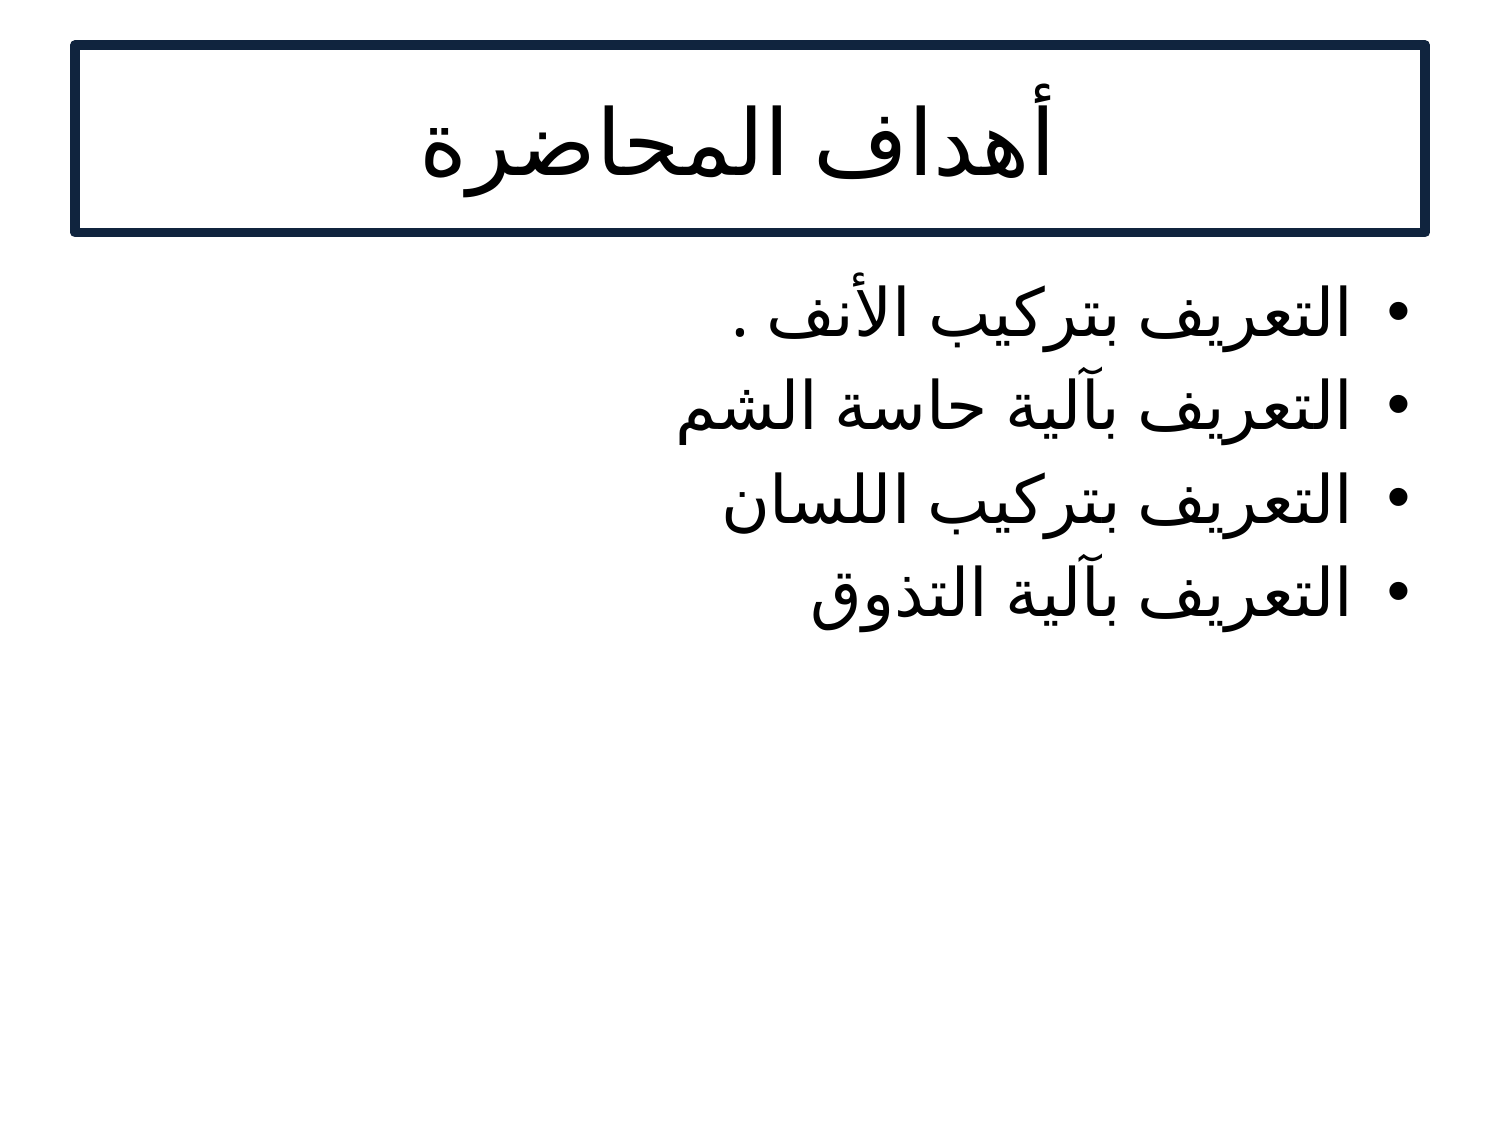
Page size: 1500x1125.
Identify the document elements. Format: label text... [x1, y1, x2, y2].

title أهداف المحاضرة [75, 45, 1425, 233]
list التعريف بتركيب الأنف . التعريف بآلية حاسة الشم التعريف بتركيب اللسان التعريف بآلية التذوق [75, 262, 1425, 1005]
